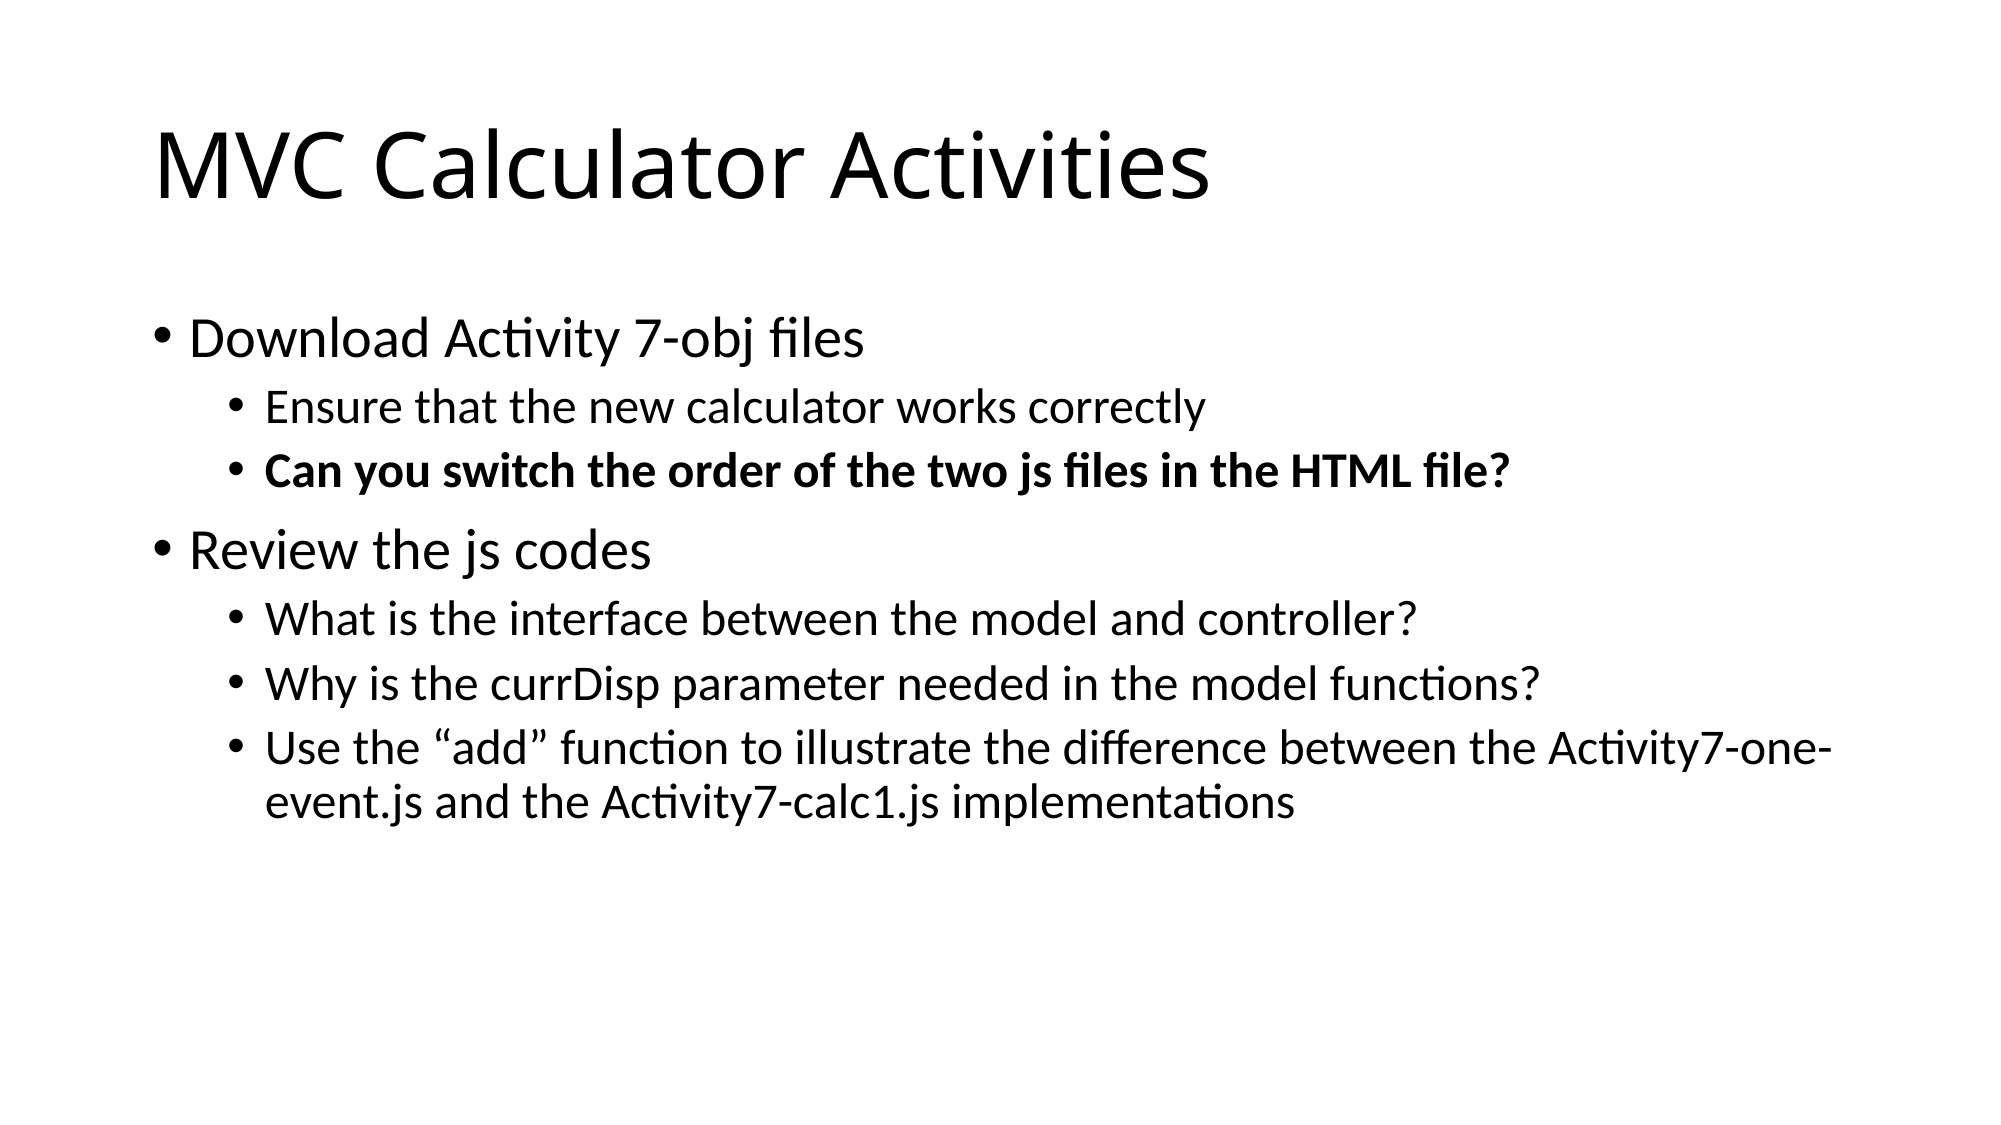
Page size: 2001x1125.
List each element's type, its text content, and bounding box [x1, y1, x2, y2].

title MVC Calculator Activities [137, 59, 1863, 278]
list Download Activity 7-obj files Ensure that the new calculator works correctly Can you switch the order of the two js files in the HTML file? Review the js codes What is the interface between the model and controller? Why is the currDisp parameter needed in the model functions? Use the “add” function to illustrate the difference between the Activity7-one-event.js and the Activity7-calc1.js implementations [137, 299, 1863, 1014]
